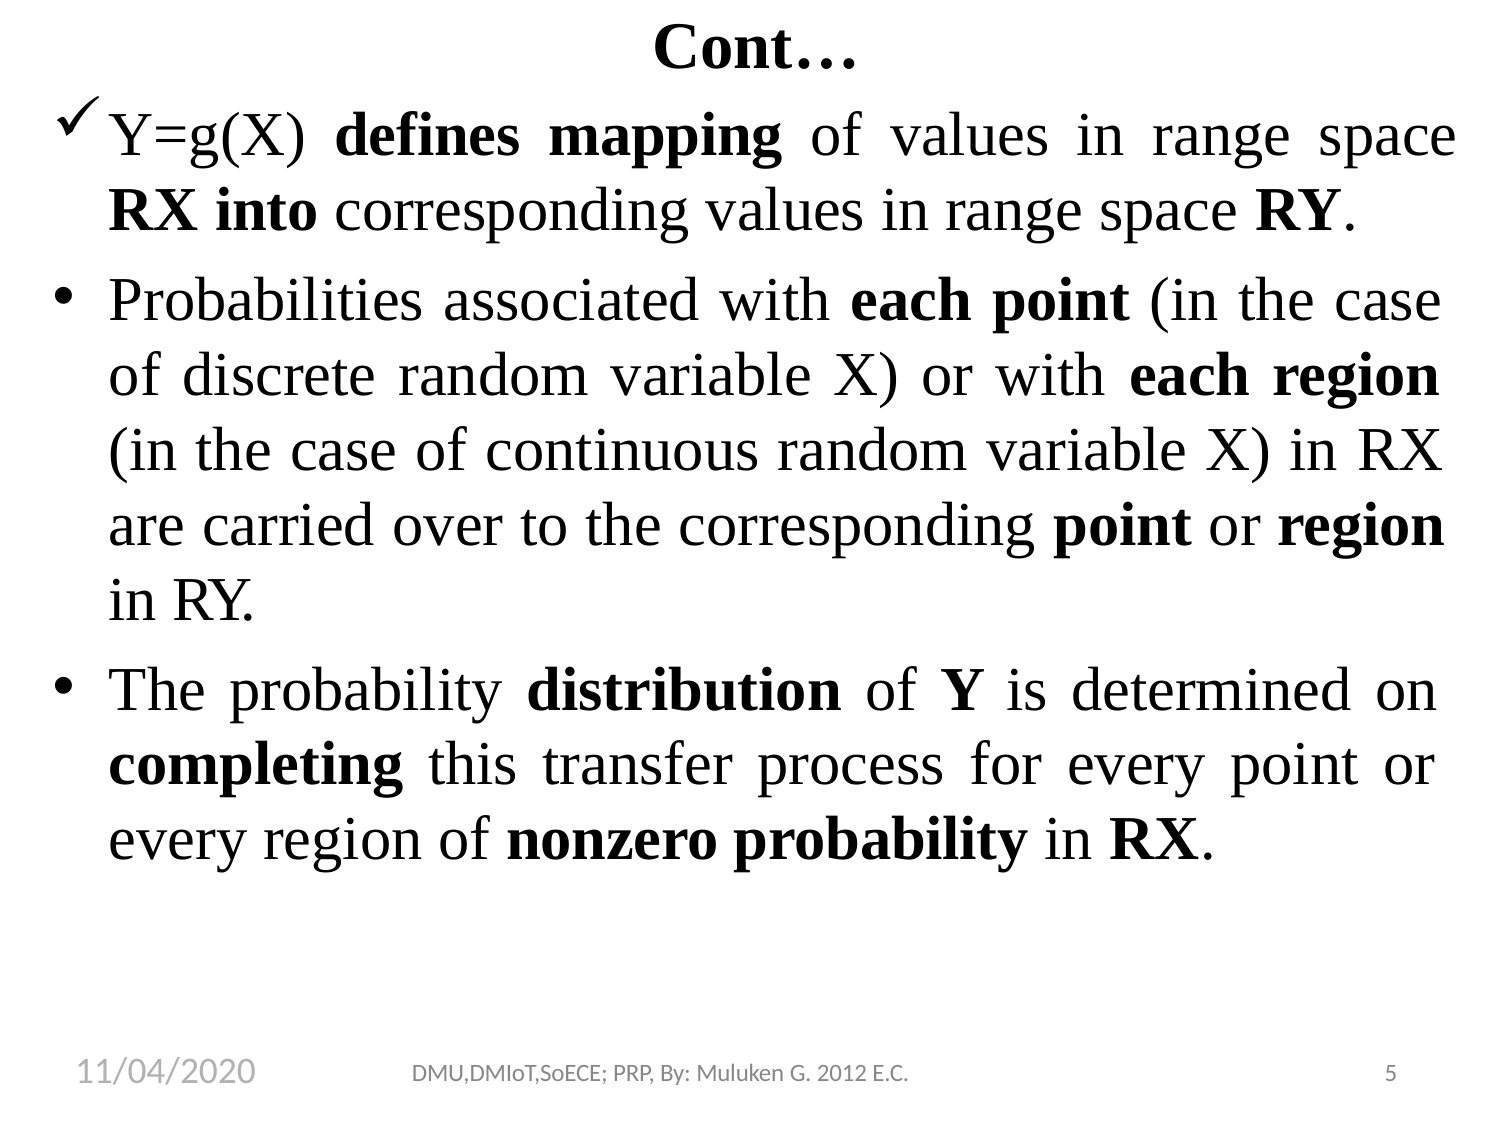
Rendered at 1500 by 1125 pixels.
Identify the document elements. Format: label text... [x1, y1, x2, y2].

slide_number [75, 1046, 420, 1103]
footer DMU,DMIoT,SoECE; PRP, By: Muluken G. 2012 E.C. [409, 1060, 1025, 1125]
slide_number 5 [1378, 1060, 1417, 1090]
text_box Y=g(X) defines mapping of values in range space RX into corresponding values in range space RY. Probabilities associated with each point (in the case of discrete random variable X) or with each region (in the case of continuous random variable X) in RX are carried over to the corresponding point or region in RY. The probability distribution of Y is determined on completing this transfer process for every point or every region of nonzero probability in RX. [50, 90, 1463, 873]
title Cont… [650, 0, 863, 90]
